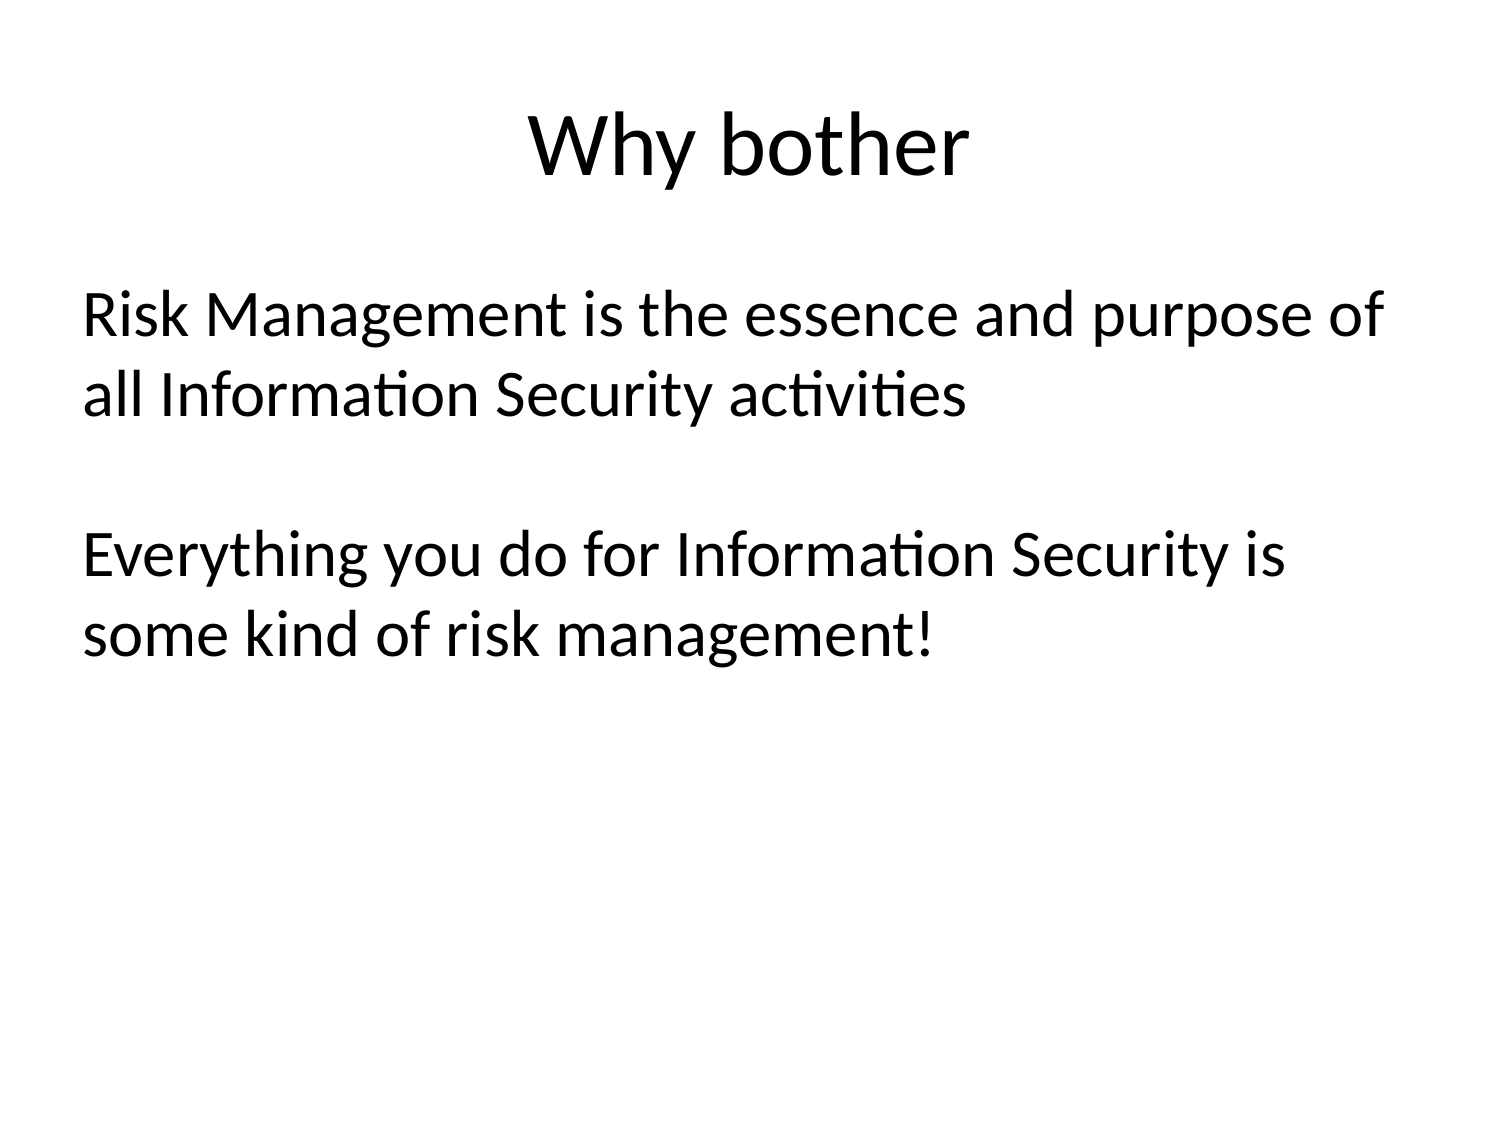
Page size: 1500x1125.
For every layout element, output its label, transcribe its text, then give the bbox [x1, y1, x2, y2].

text_box Why bother [75, 76, 1425, 201]
text_box Risk Management is the essence and purpose of all Information Security activities Everything you do for Information Security is some kind of risk management! [75, 262, 1425, 677]
